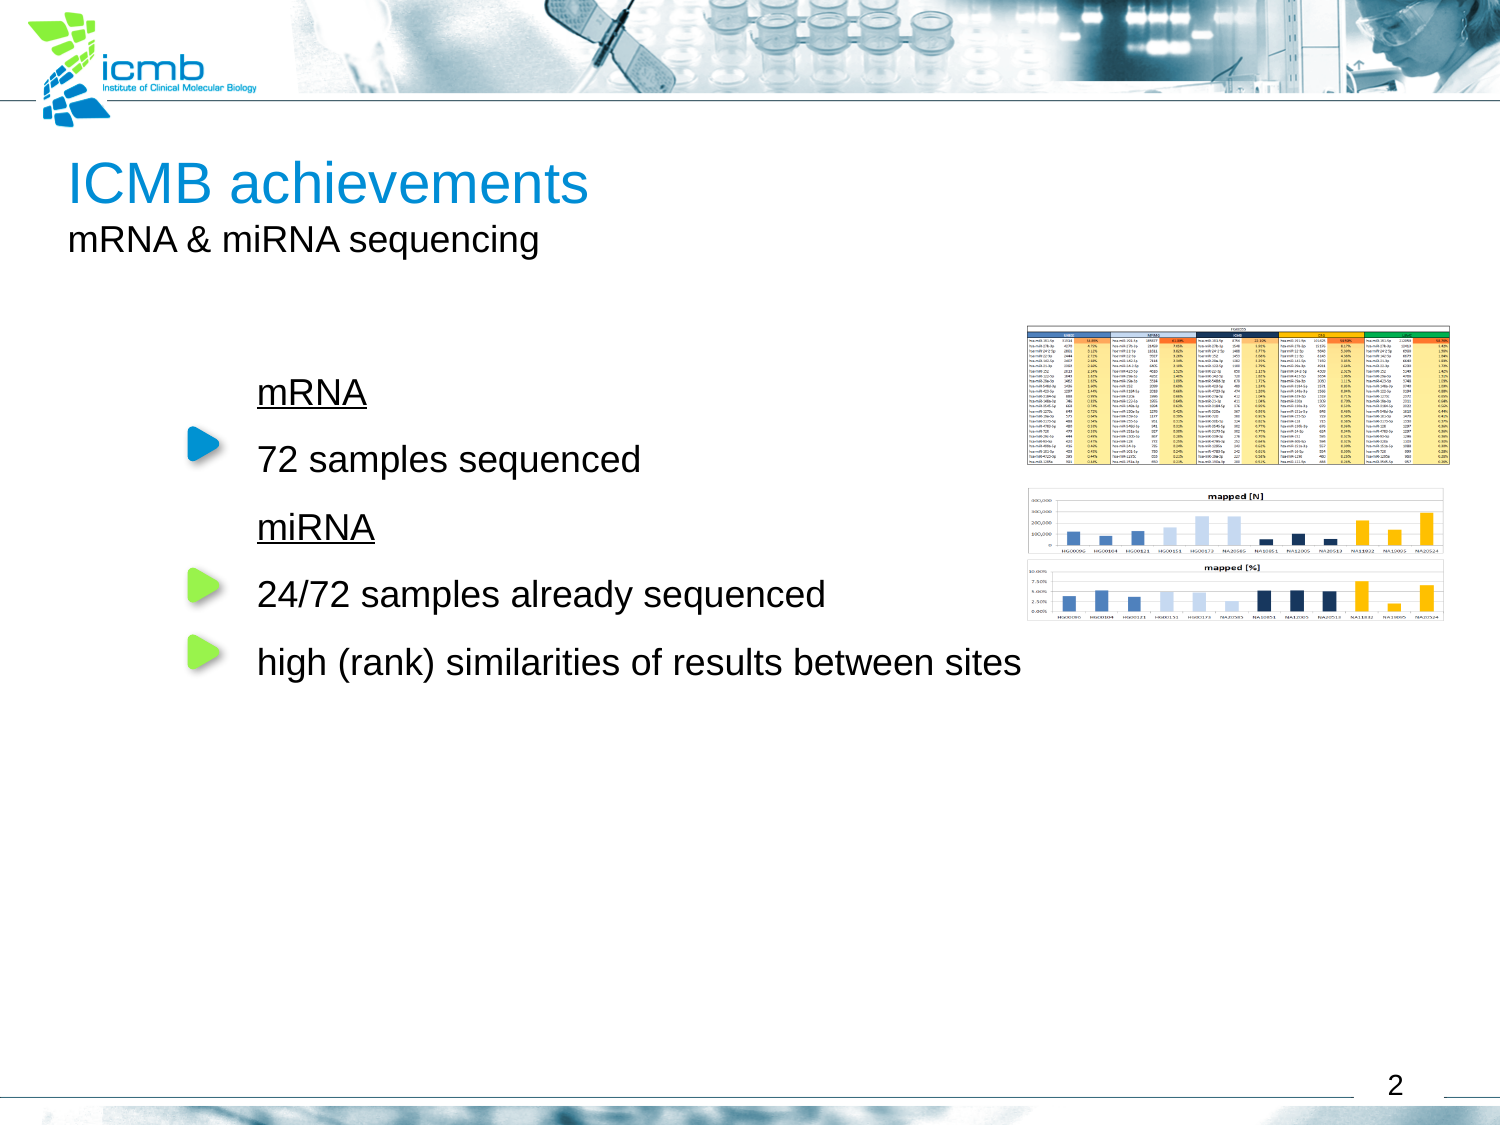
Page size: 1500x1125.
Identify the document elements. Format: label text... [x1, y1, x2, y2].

text_box ICMB achievements mRNA & miRNA sequencing [53, 137, 605, 268]
picture [0, 0, 1500, 1125]
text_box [187, 337, 1043, 694]
